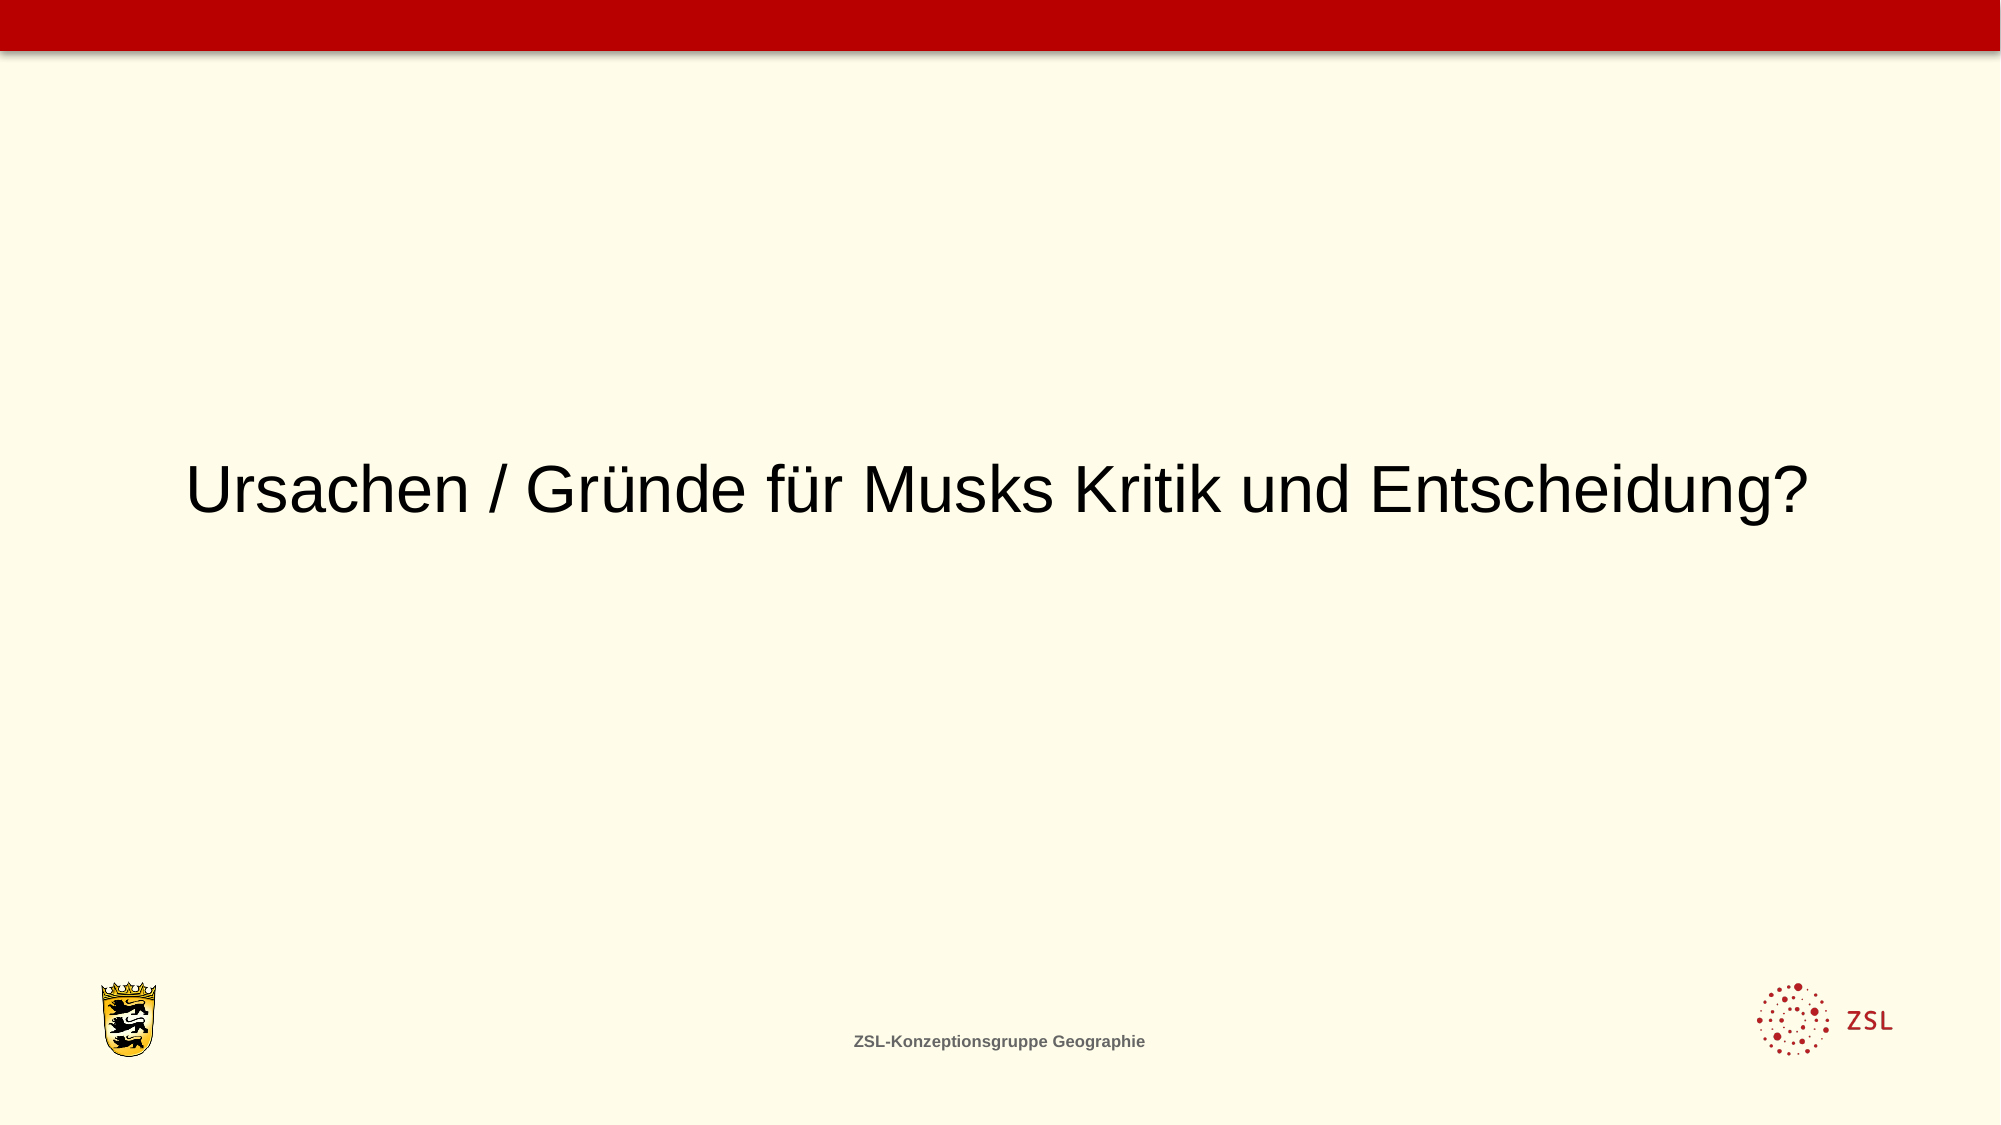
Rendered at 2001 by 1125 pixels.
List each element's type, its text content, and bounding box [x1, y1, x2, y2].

text_box Ursachen / Gründe für Musks Kritik und Entscheidung? [170, 438, 1866, 534]
picture [99, 979, 158, 1059]
footer ZSL-Konzeptionsgruppe Geographie [704, 1023, 1296, 1083]
